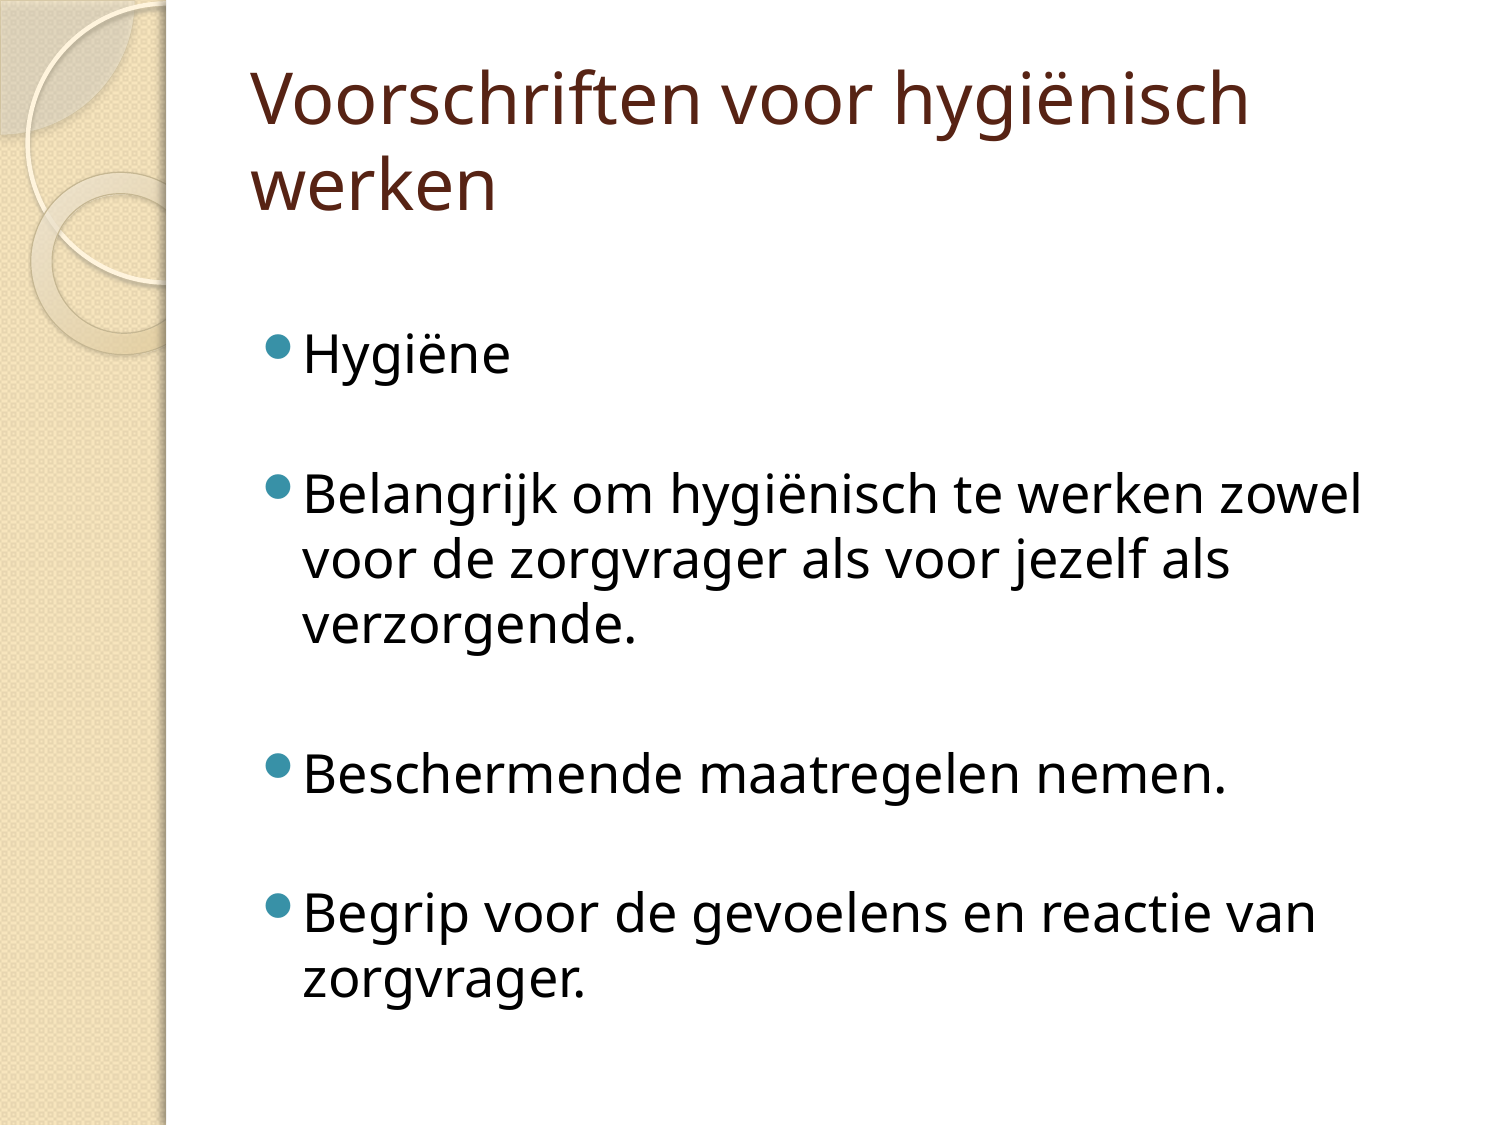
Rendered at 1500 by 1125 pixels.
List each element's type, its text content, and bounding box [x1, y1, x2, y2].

title Voorschriften voor hygiënisch werken [235, 45, 1466, 233]
list Hygiëne Belangrijk om hygiënisch te werken zowel voor de zorgvrager als voor jezelf als verzorgende. Beschermende maatregelen nemen. Begrip voor de gevoelens en reactie van zorgvrager. [235, 237, 1466, 1025]
